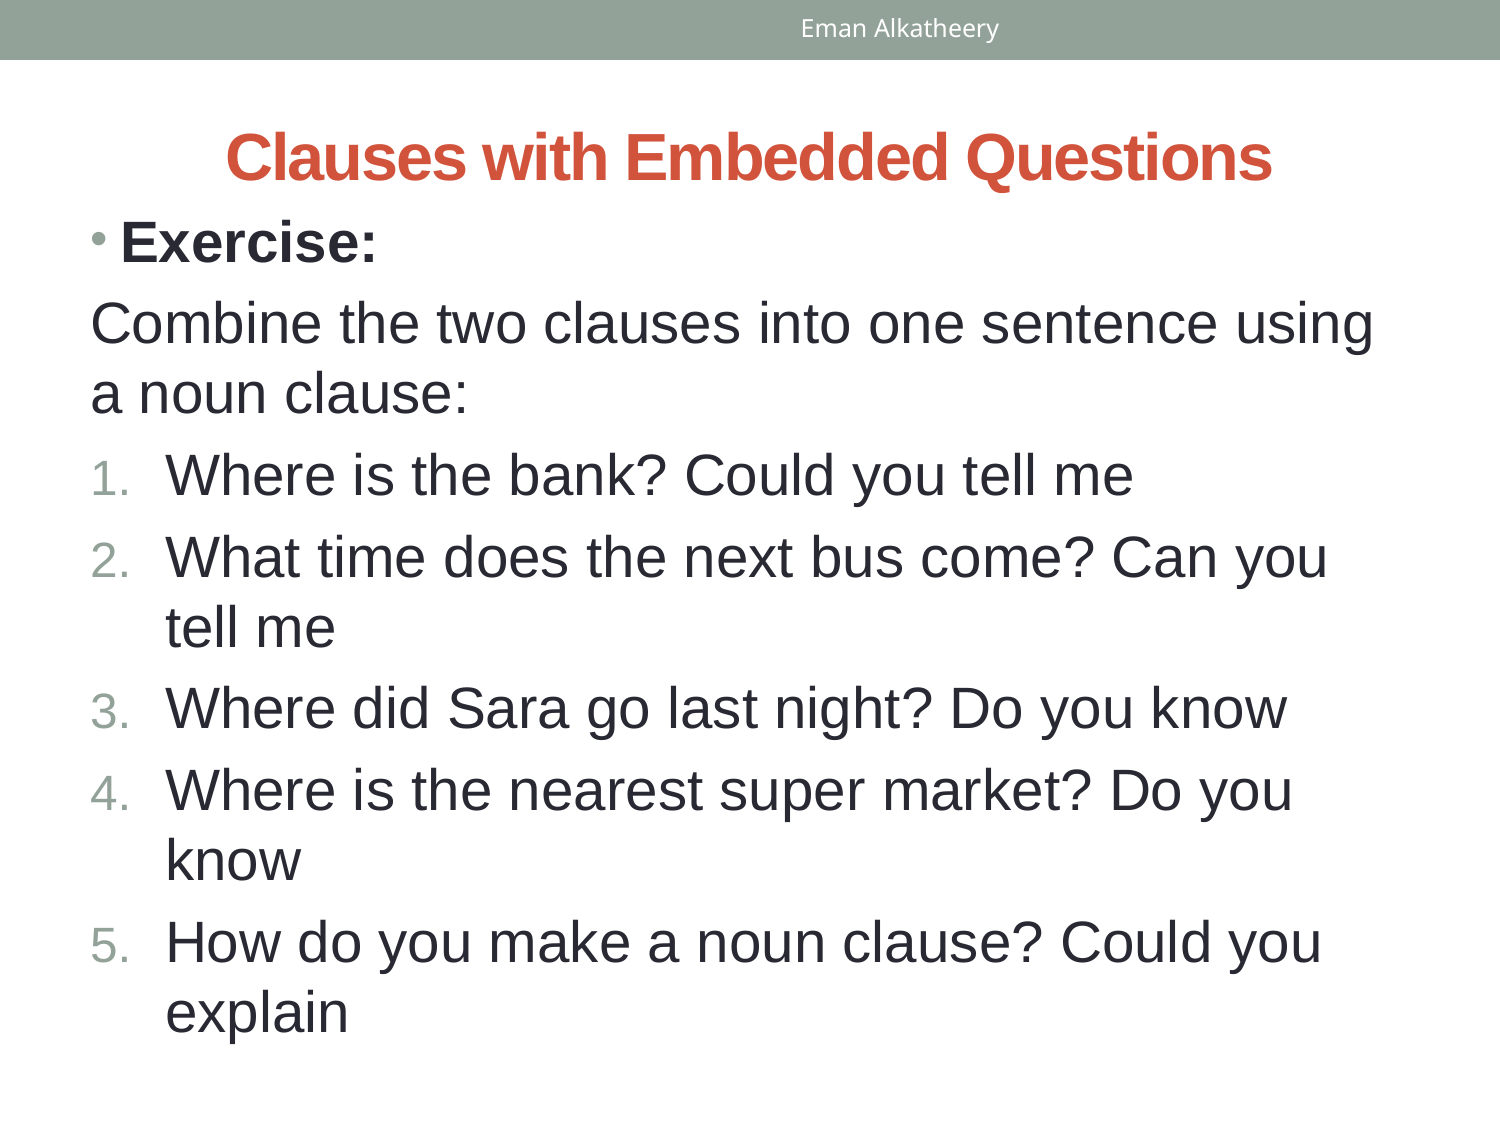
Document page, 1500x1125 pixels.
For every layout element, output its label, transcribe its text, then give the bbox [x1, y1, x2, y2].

footer Eman Alkatheery [562, 3, 1238, 57]
title Clauses with Embedded Questions [75, 87, 1425, 196]
list Exercise: Combine the two clauses into one sentence using a noun clause: Where is the bank? Could you tell me What time does the next bus come? Can you tell me Where did Sara go last night? Do you know Where is the nearest super market? Do you know How do you make a noun clause? Could you explain [75, 196, 1425, 1063]
